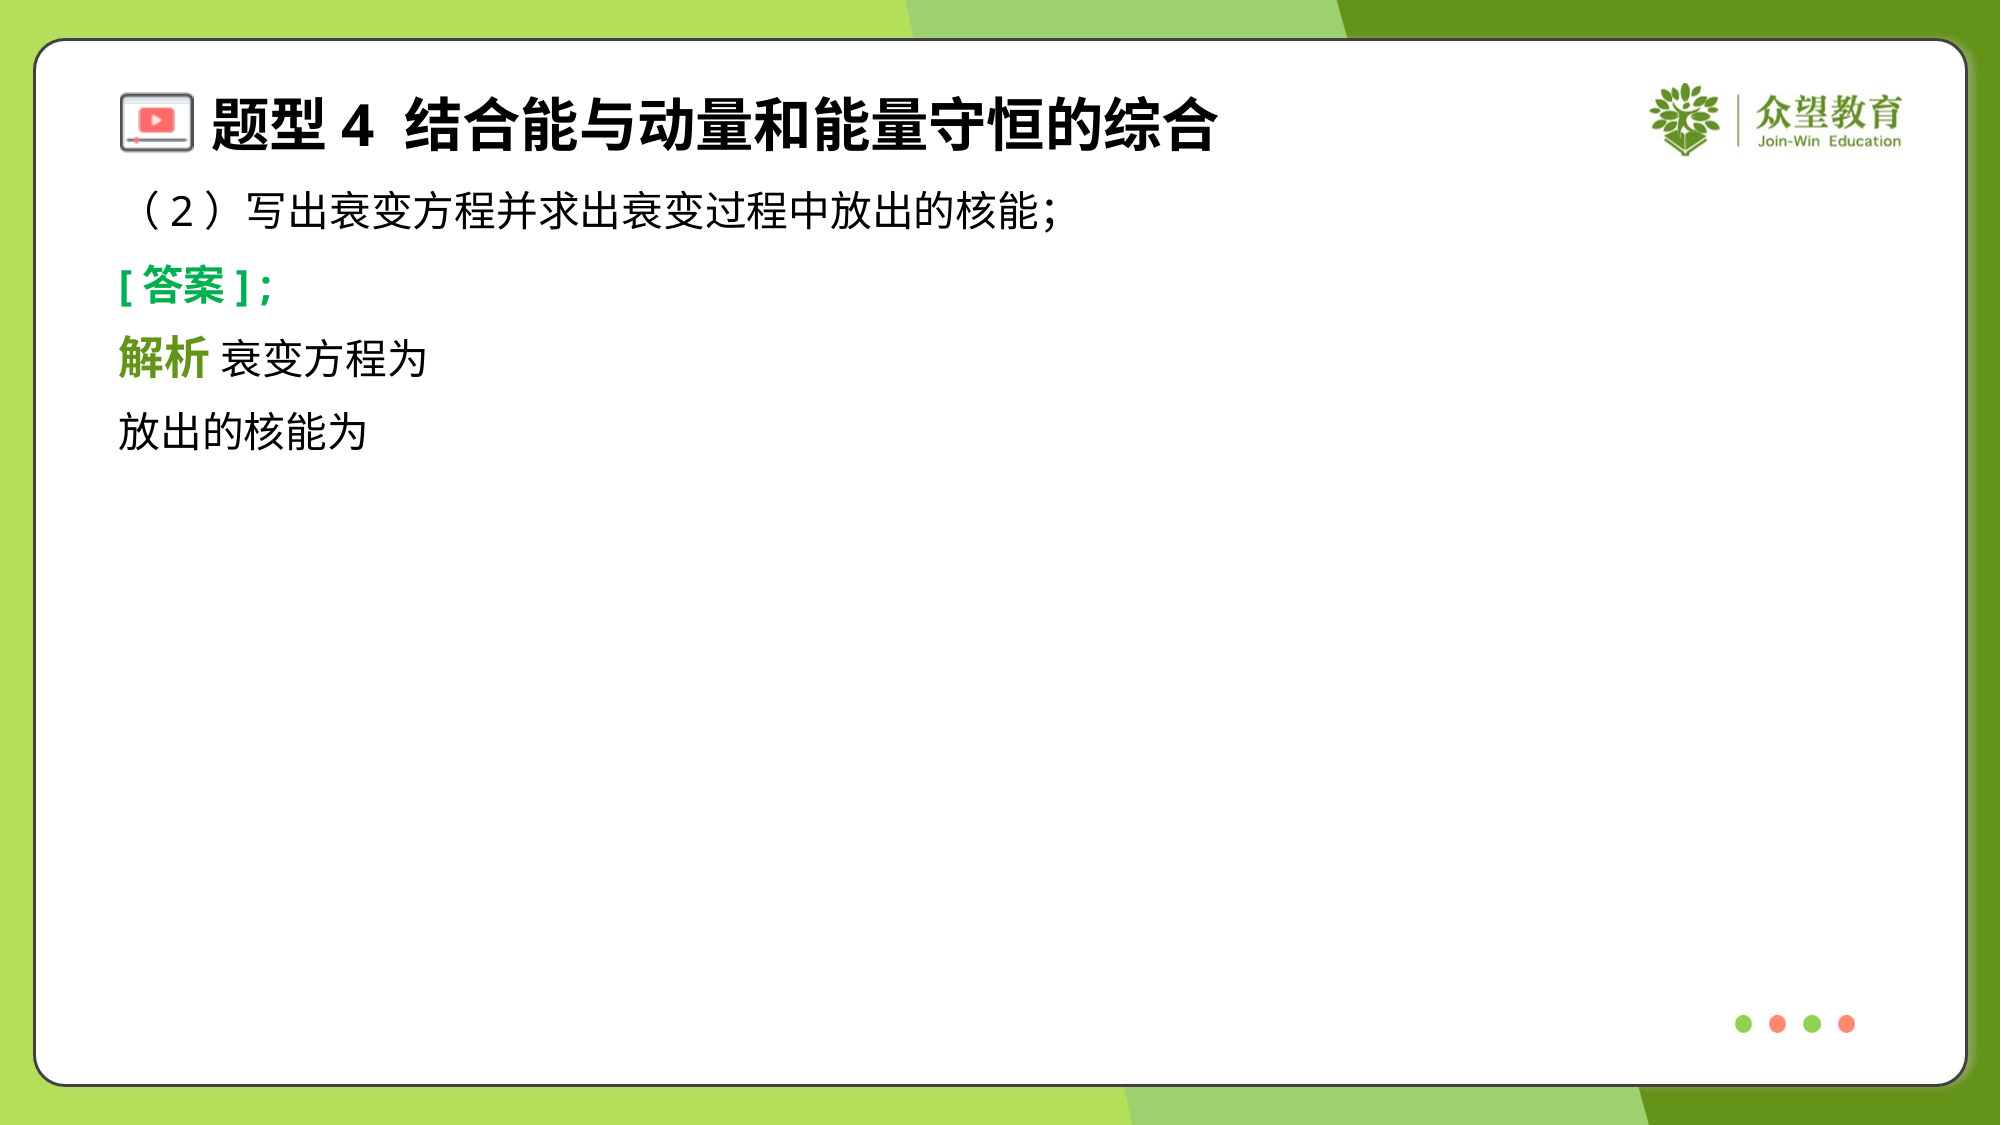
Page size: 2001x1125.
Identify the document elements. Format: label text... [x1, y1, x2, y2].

picture [0, 0, 2000, 1125]
text_box （2）写出衰变方程并求出衰变过程中放出的核能； [118, 159, 1883, 227]
